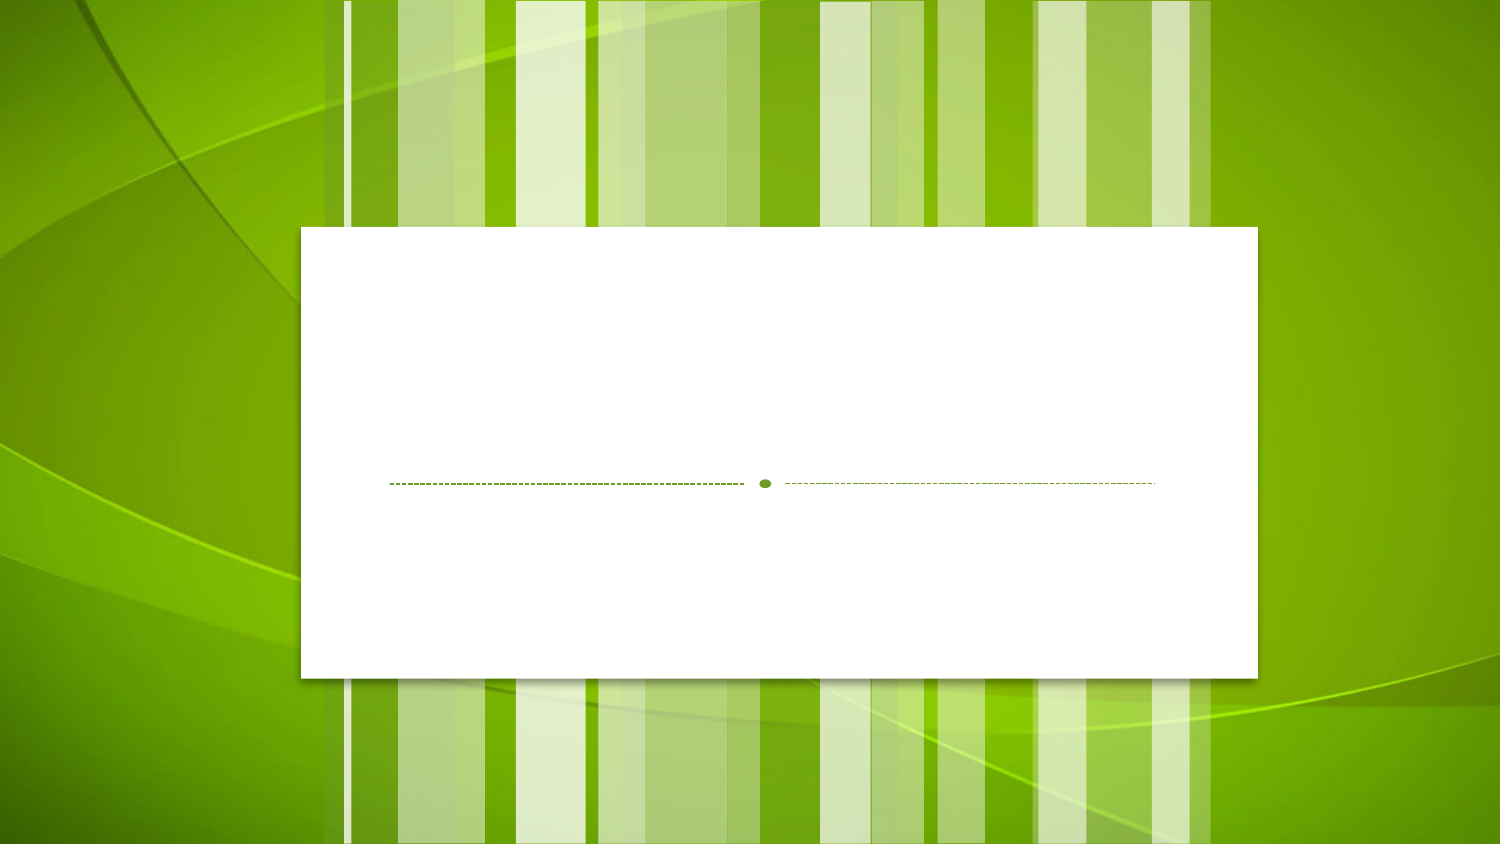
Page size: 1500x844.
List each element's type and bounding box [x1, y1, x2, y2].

picture [985, 0, 1032, 226]
picture [924, 679, 937, 844]
picture [485, 679, 515, 844]
picture [586, 679, 598, 844]
picture [1211, 0, 1500, 844]
picture [985, 679, 1032, 844]
picture [586, 0, 598, 226]
picture [485, 0, 515, 226]
picture [924, 0, 937, 226]
picture [0, 0, 324, 844]
